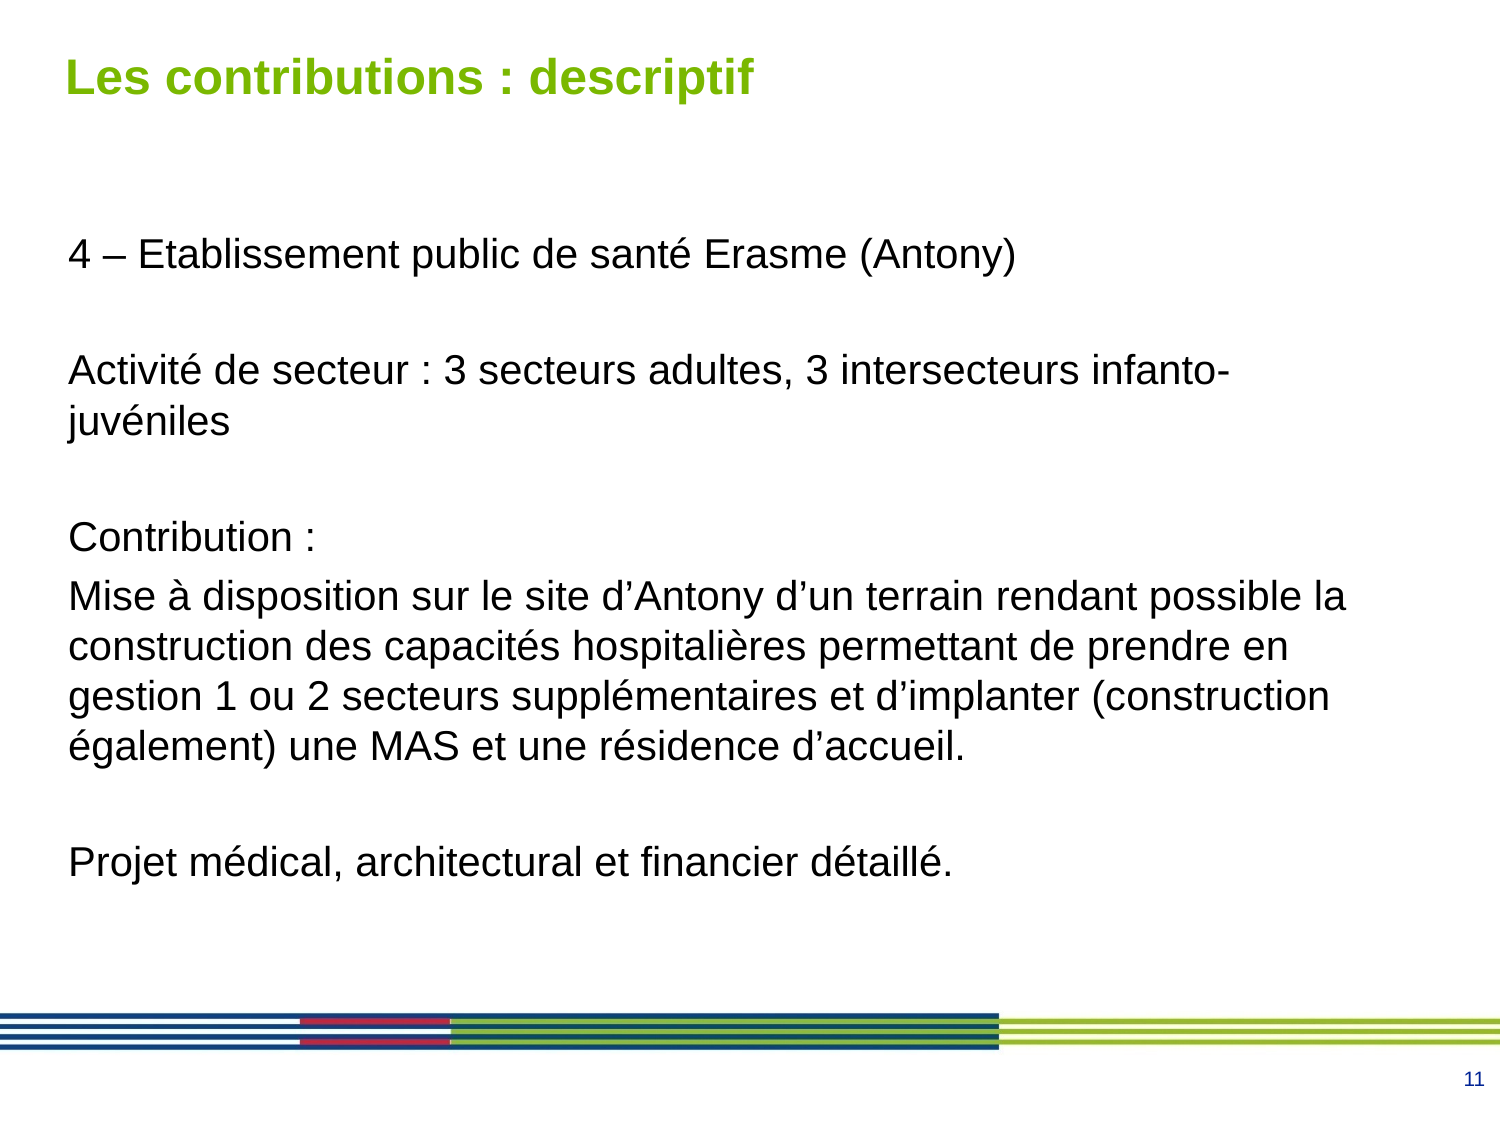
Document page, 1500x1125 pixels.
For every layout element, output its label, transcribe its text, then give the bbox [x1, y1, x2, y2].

list 4 – Etablissement public de santé Erasme (Antony) Activité de secteur : 3 secteurs adultes, 3 intersecteurs infanto-juvéniles Contribution : Mise à disposition sur le site d’Antony d’un terrain rendant possible la construction des capacités hospitalières permettant de prendre en gestion 1 ou 2 secteurs supplémentaires et d’implanter (construction également) une MAS et une résidence d’accueil. Projet médical, architectural et financier détaillé. [53, 160, 1388, 929]
picture [0, 999, 1500, 1063]
title Les contributions : descriptif [50, 36, 1388, 173]
